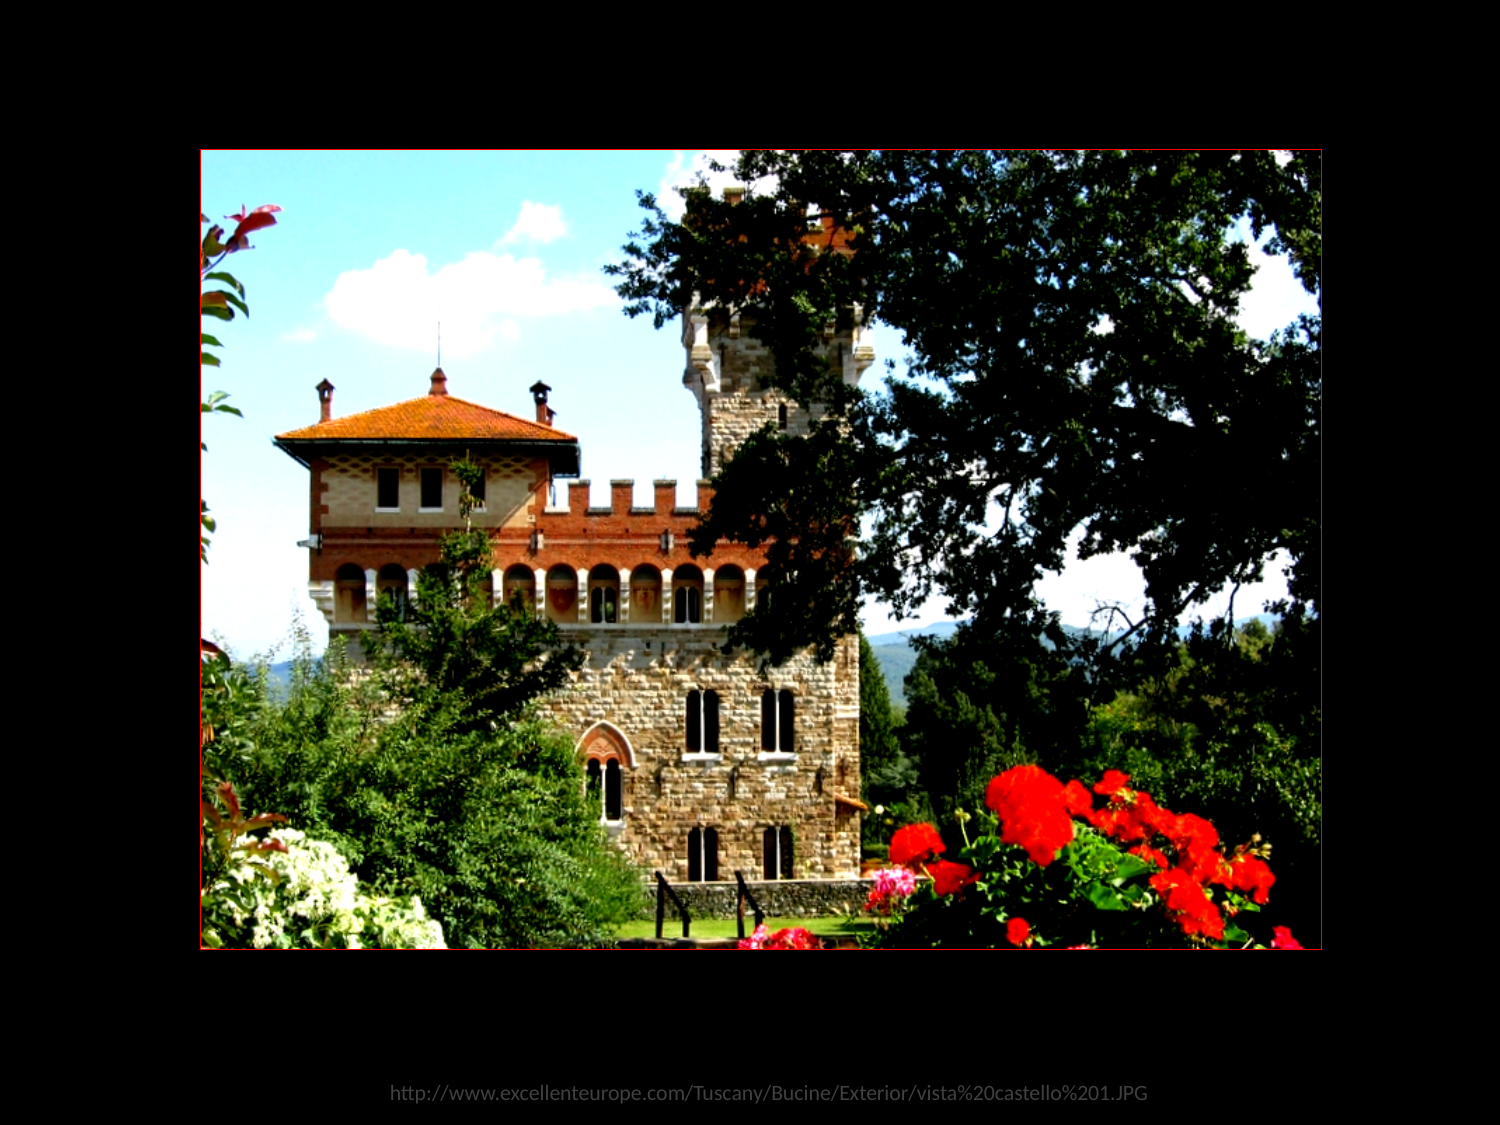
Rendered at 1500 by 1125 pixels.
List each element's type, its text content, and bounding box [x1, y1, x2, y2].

picture [199, 149, 1322, 951]
text_box http://www.excellenteurope.com/Tuscany/Bucine/Exterior/vista%20castello%201.JPG [374, 1070, 1213, 1112]
